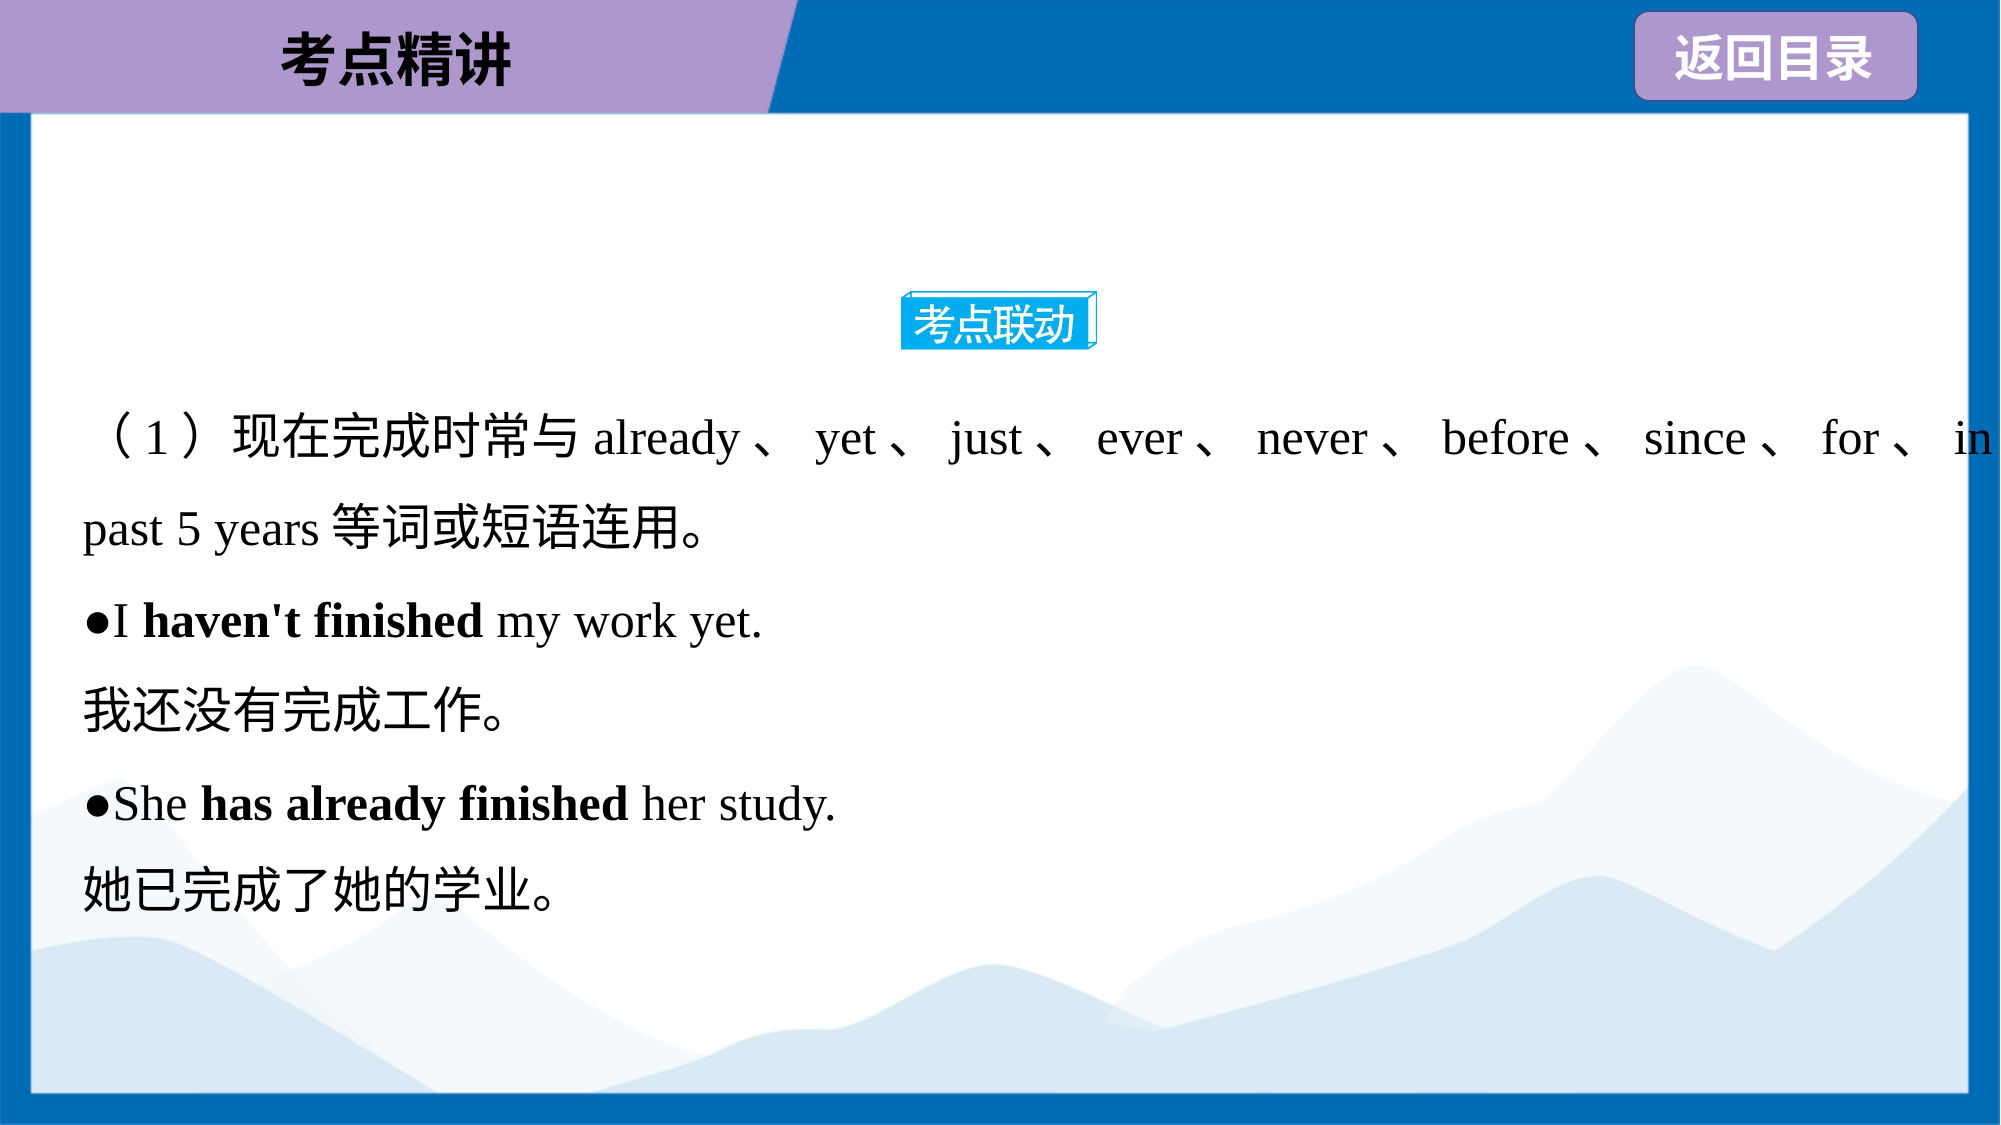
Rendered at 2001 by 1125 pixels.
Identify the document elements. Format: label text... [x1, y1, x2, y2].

picture [0, 0, 2000, 1125]
text_box （1）现在完成时常与already、yet、just、ever、never、before、since、for、in the past 5 years等词或短语连用。 ●I haven't finished my work yet. 我还没有完成工作。 ●She has already finished her study. 她已完成了她的学业。 [82, 372, 1917, 909]
